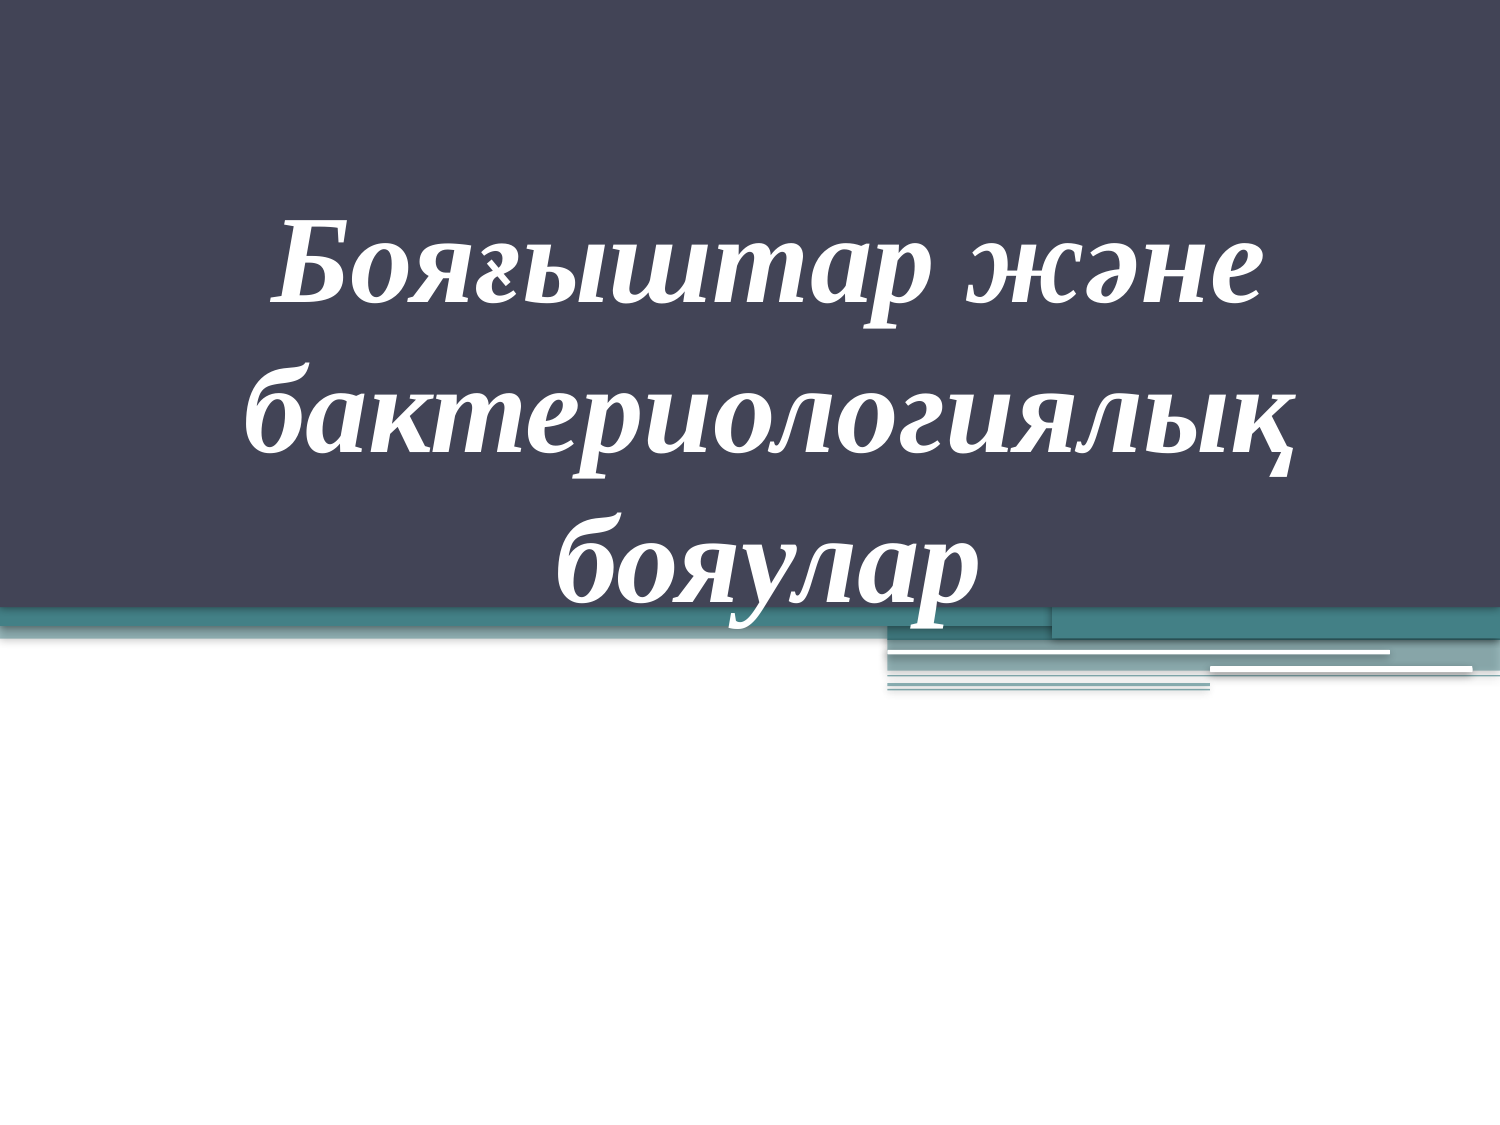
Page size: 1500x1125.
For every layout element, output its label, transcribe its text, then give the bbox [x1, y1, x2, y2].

title Бояғыштар және бактериологиялық бояулар [75, 394, 1463, 636]
